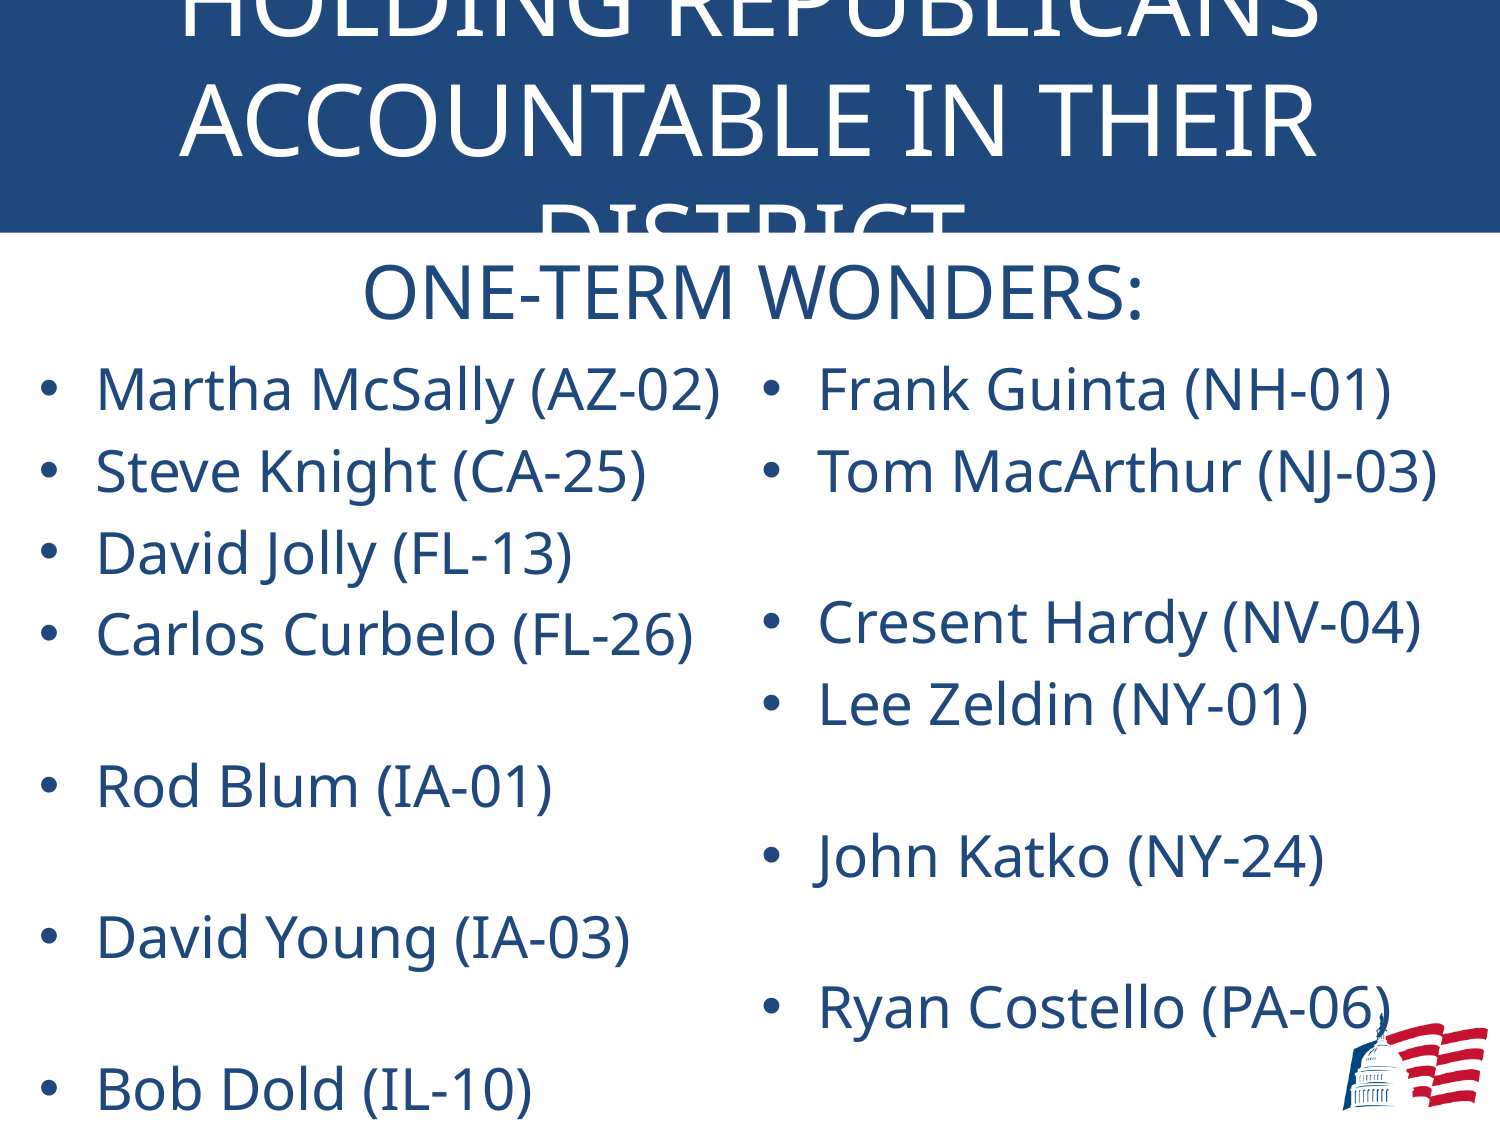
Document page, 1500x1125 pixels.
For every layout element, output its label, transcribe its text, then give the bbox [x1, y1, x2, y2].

picture [1325, 1088, 1494, 1112]
text_box One-Term Wonders: [346, 237, 1161, 342]
list Martha McSally (AZ-02) Steve Knight (CA-25) David Jolly (FL-13) Carlos Curbelo (FL-26) Rod Blum (IA-01) David Young (IA-03) Bob Dold (IL-10) Mike Bost (IL-12) Bruce Poliquin (ME-02) Frank Guinta (NH-01) Tom MacArthur (NJ-03) Cresent Hardy (NV-04) Lee Zeldin (NY-01) John Katko (NY-24) Ryan Costello (PA-06) Will Hurd (TX-23) Barbara Comstock (VA-10) [23, 344, 1499, 1088]
title Holding Republicans Accountable in Their District [0, 0, 1500, 233]
